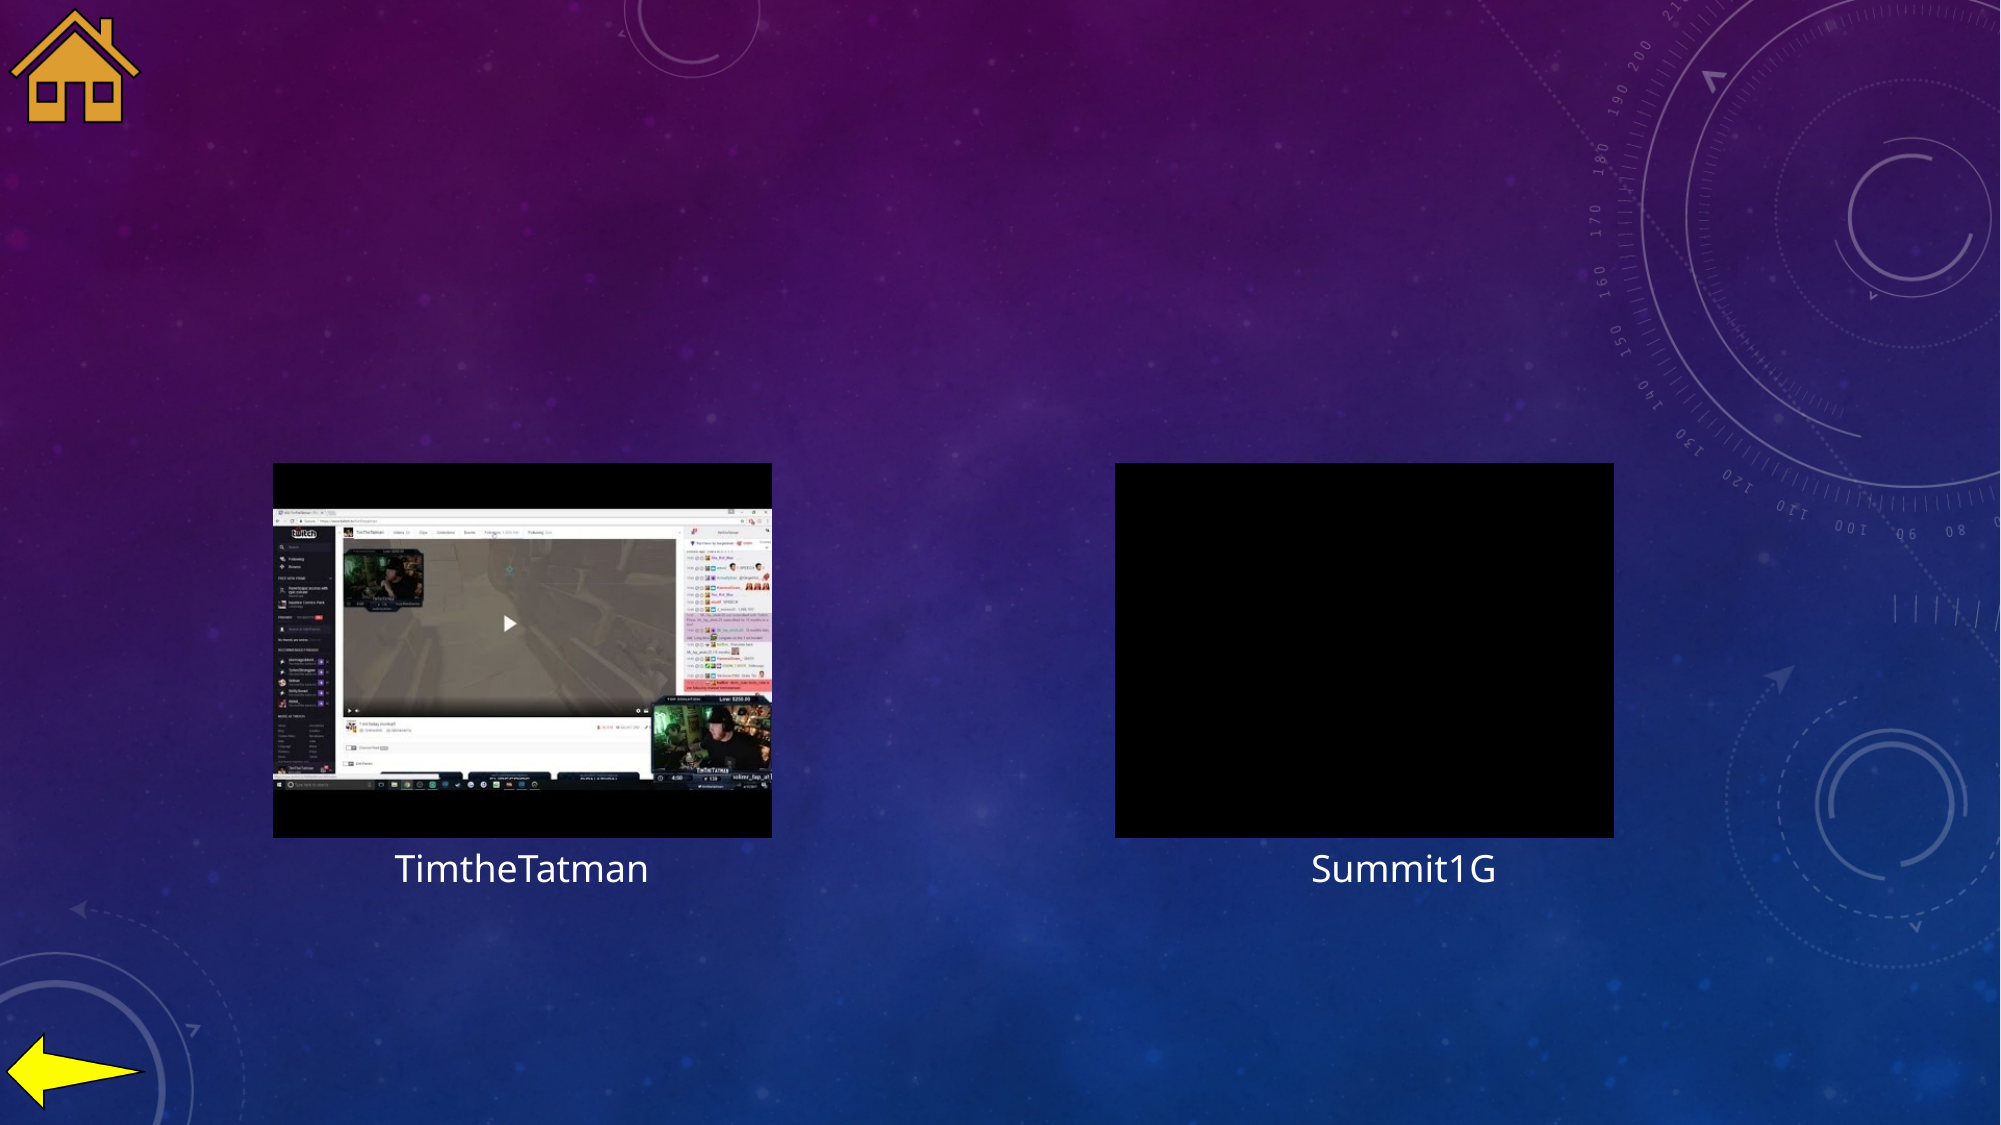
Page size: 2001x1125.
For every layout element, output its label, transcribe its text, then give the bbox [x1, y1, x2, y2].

text_box Summit1G [1296, 850, 1512, 898]
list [272, 462, 773, 839]
text_box TimtheTatman [379, 850, 665, 898]
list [1114, 462, 1615, 839]
picture [0, 0, 2001, 1125]
